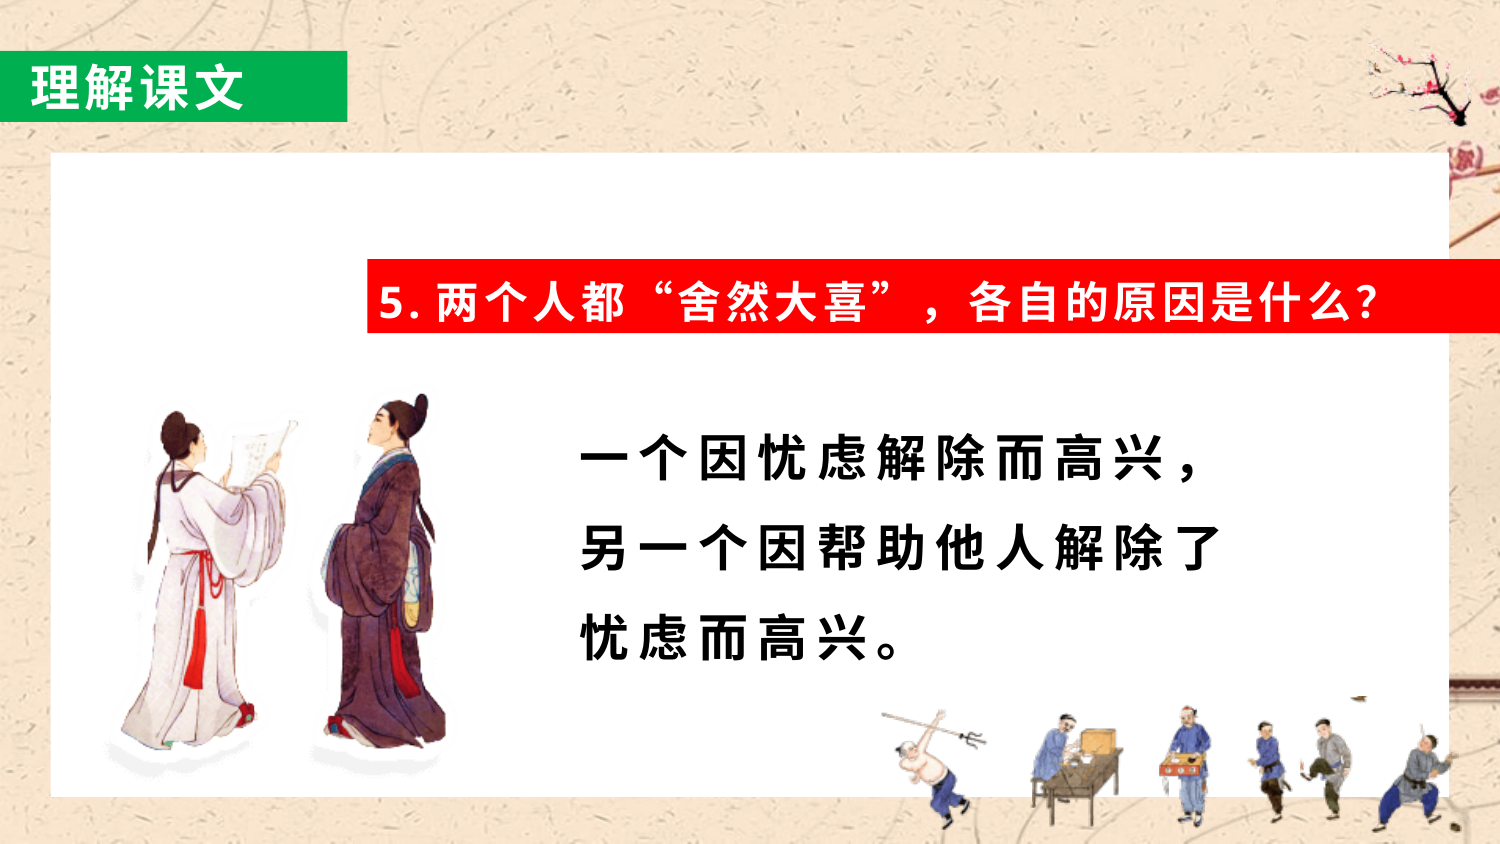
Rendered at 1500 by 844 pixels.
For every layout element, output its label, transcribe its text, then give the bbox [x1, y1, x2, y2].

picture [71, 372, 479, 788]
picture [0, 0, 1500, 844]
text_box 一个因忧虑解除而高兴，另一个因帮助他人解除了忧虑而高兴。 [567, 460, 1279, 602]
text_box 5.两个人都“舍然大喜”，各自的原因是什么？ [367, 259, 1500, 334]
text_box 理解课文 [0, 50, 348, 122]
